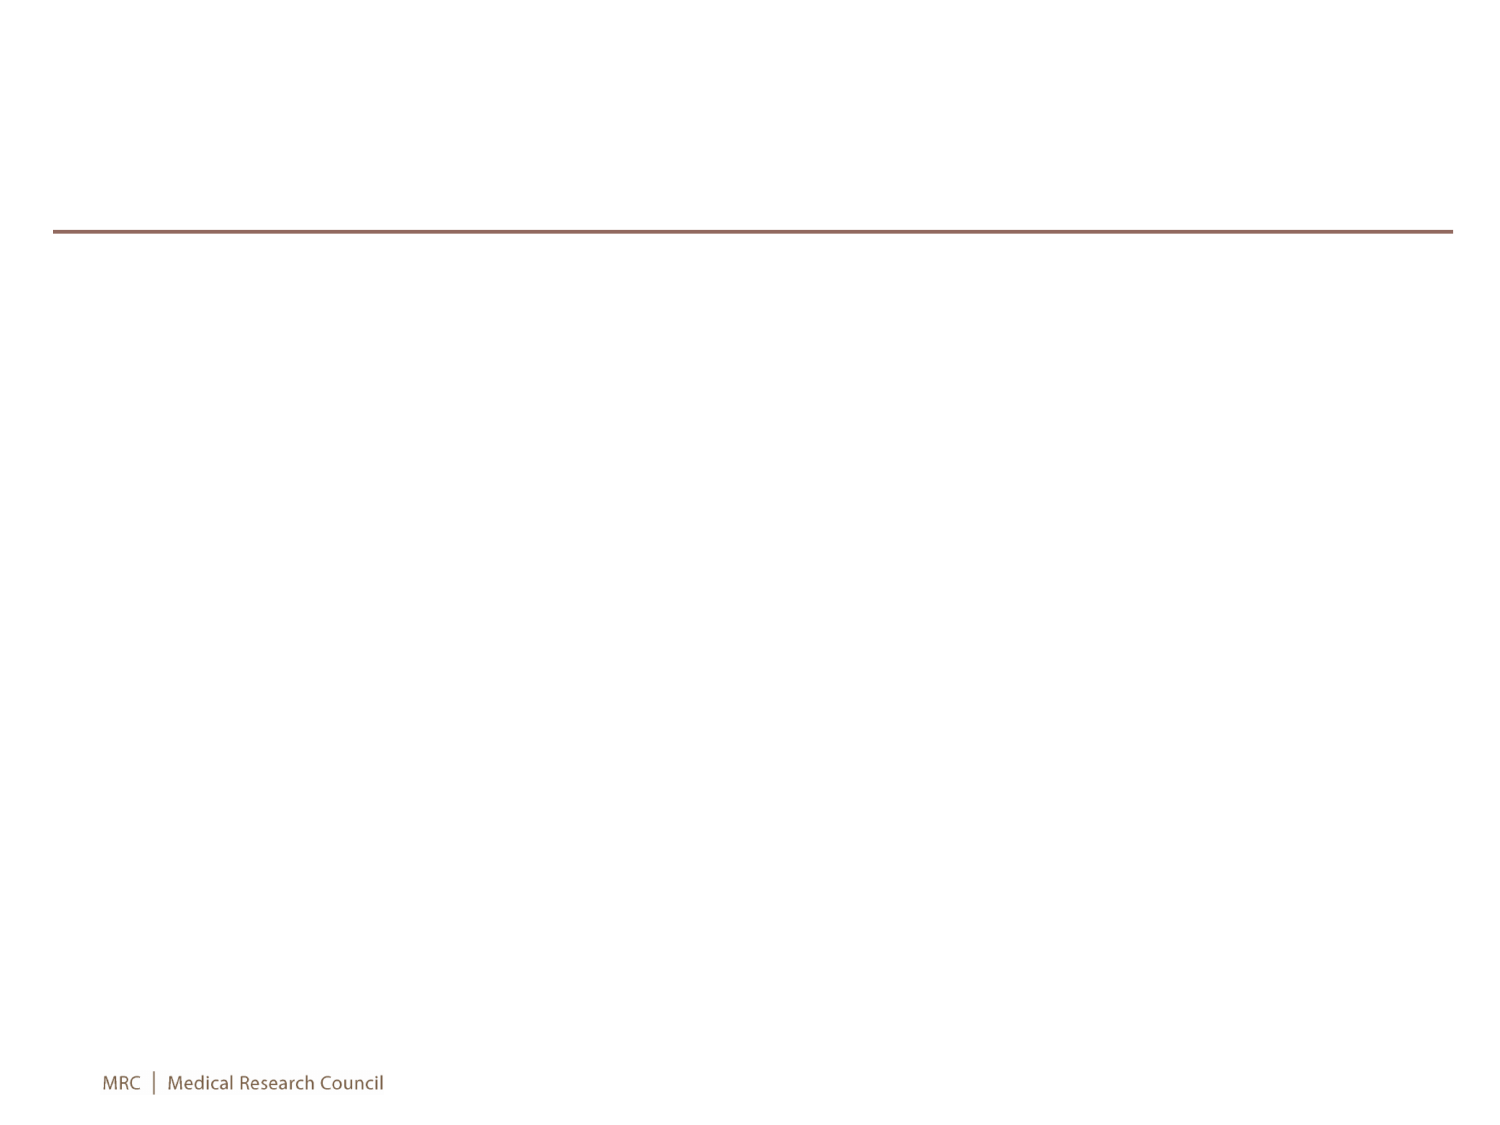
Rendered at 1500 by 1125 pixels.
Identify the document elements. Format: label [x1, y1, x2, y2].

picture [100, 1070, 384, 1095]
